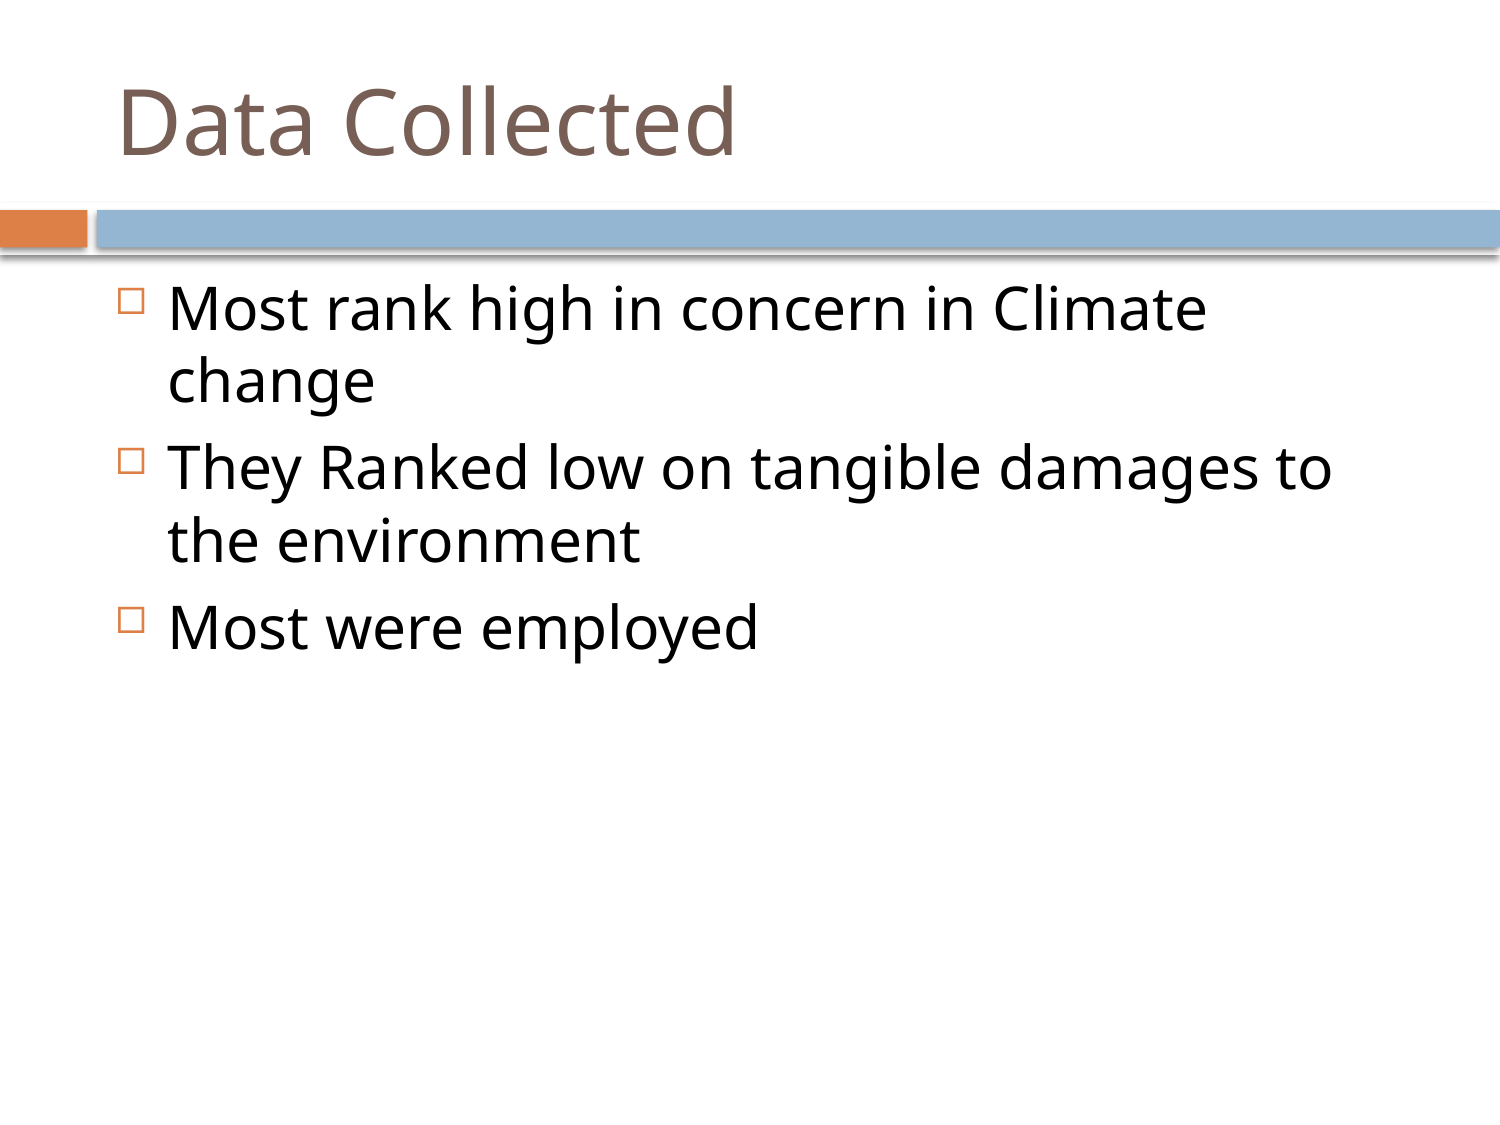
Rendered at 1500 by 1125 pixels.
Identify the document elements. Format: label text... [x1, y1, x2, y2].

title Data Collected [100, 37, 1438, 200]
list Most rank high in concern in Climate change They Ranked low on tangible damages to the environment Most were employed [100, 262, 1438, 1000]
